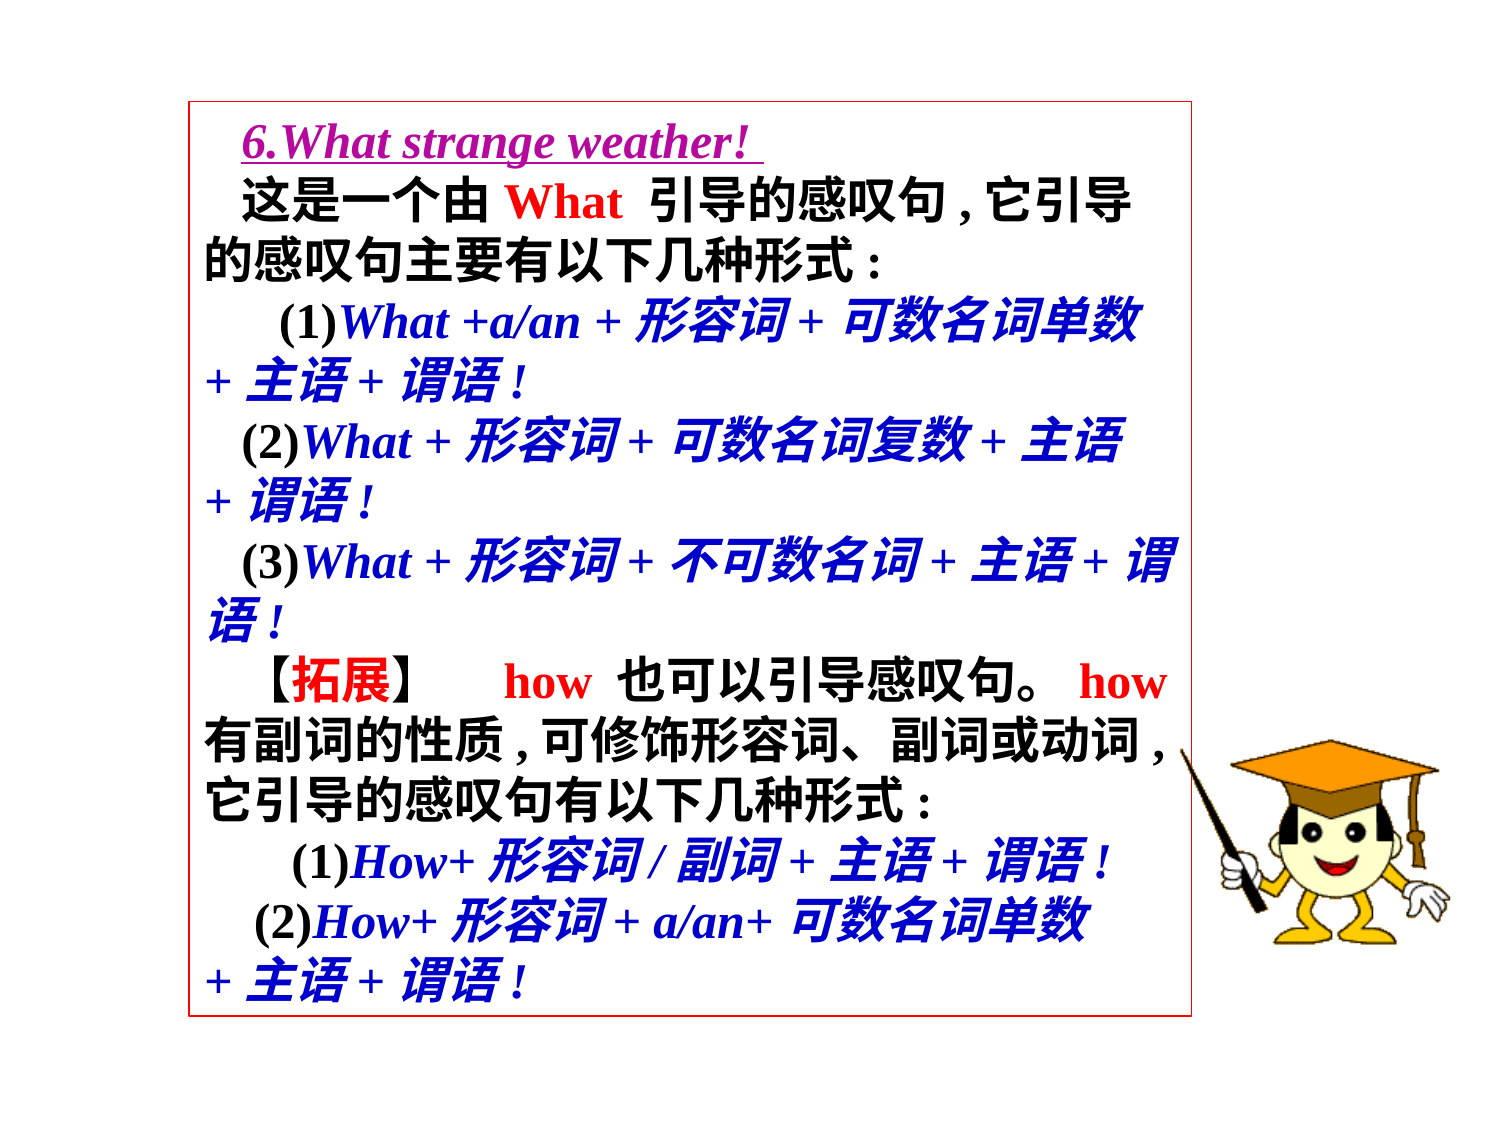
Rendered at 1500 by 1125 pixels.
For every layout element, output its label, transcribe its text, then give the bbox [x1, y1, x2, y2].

text_box 6.What strange weather! 这是一个由What 引导的感叹句,它引导的感叹句主要有以下几种形式: (1)What +a/an +形容词+可数名词单数+主语+谓语! (2)What +形容词+可数名词复数+主语+谓语! (3)What +形容词+不可数名词+主语+谓语! 【拓展】 how 也可以引导感叹句。how有副词的性质,可修饰形容词、副词或动词,它引导的感叹句有以下几种形式: (1)How+形容词/副词+主语+谓语! (2)How+形容词+ a/an+可数名词单数+主语+谓语! [189, 101, 1192, 1016]
picture [1160, 723, 1474, 959]
